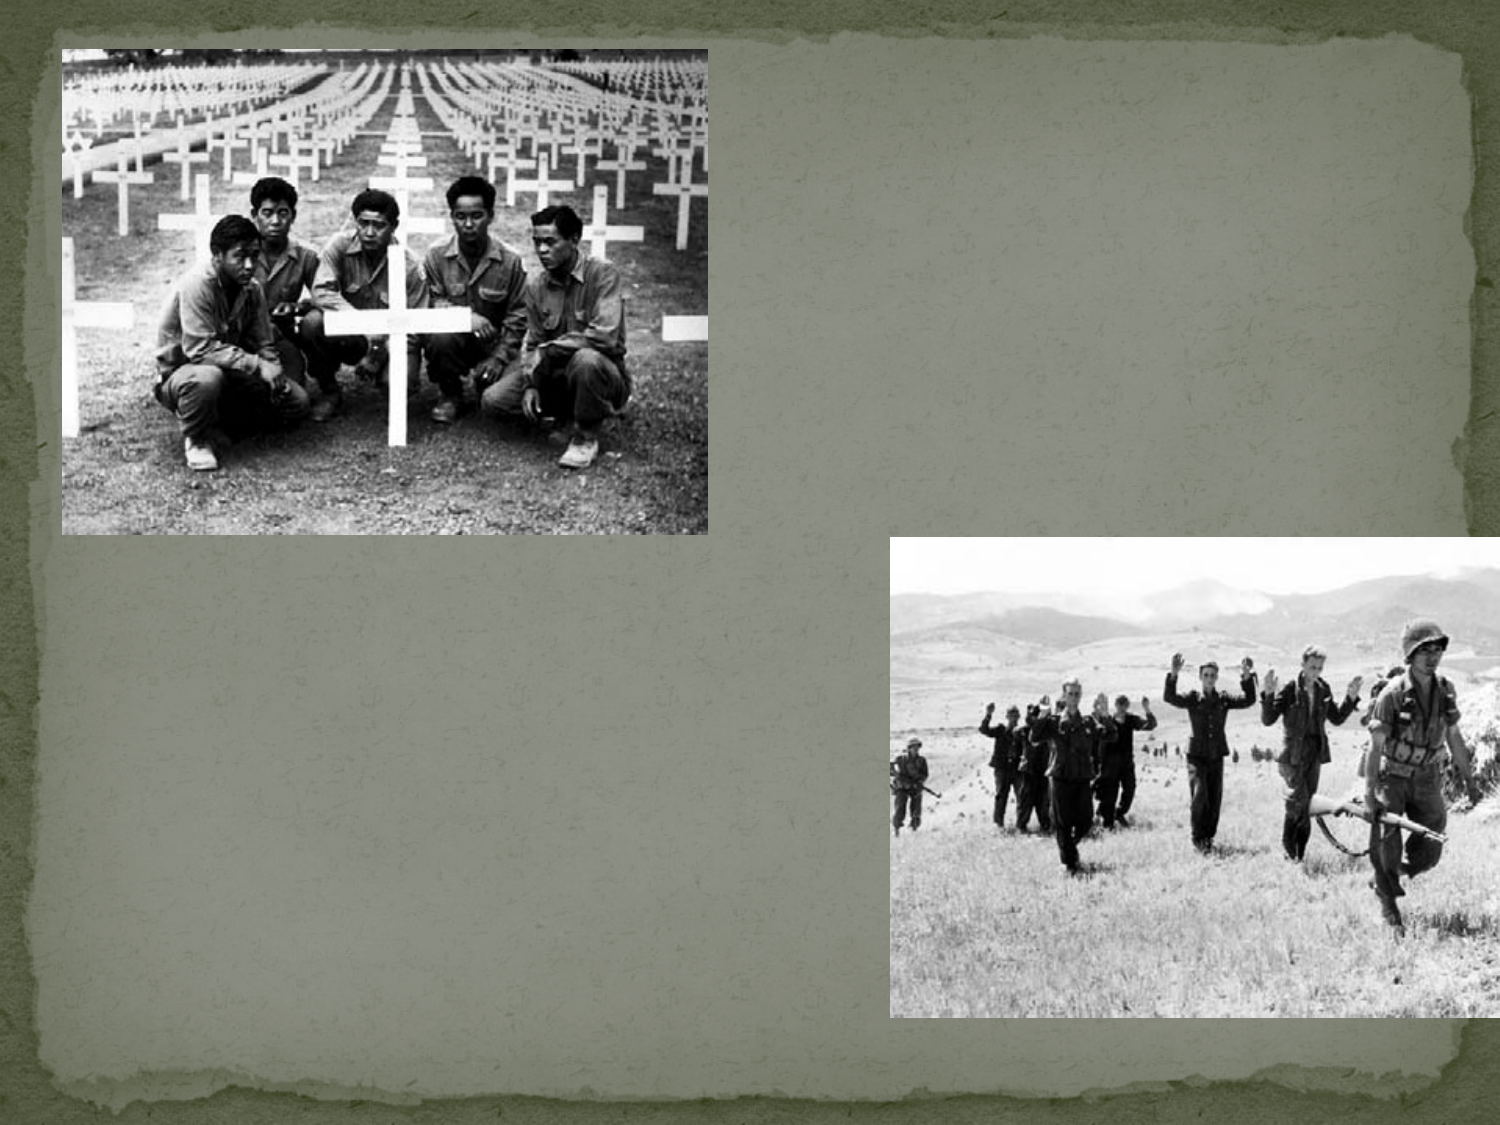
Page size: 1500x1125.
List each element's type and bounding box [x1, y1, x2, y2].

list [892, 539, 1499, 1016]
picture [62, 49, 708, 535]
